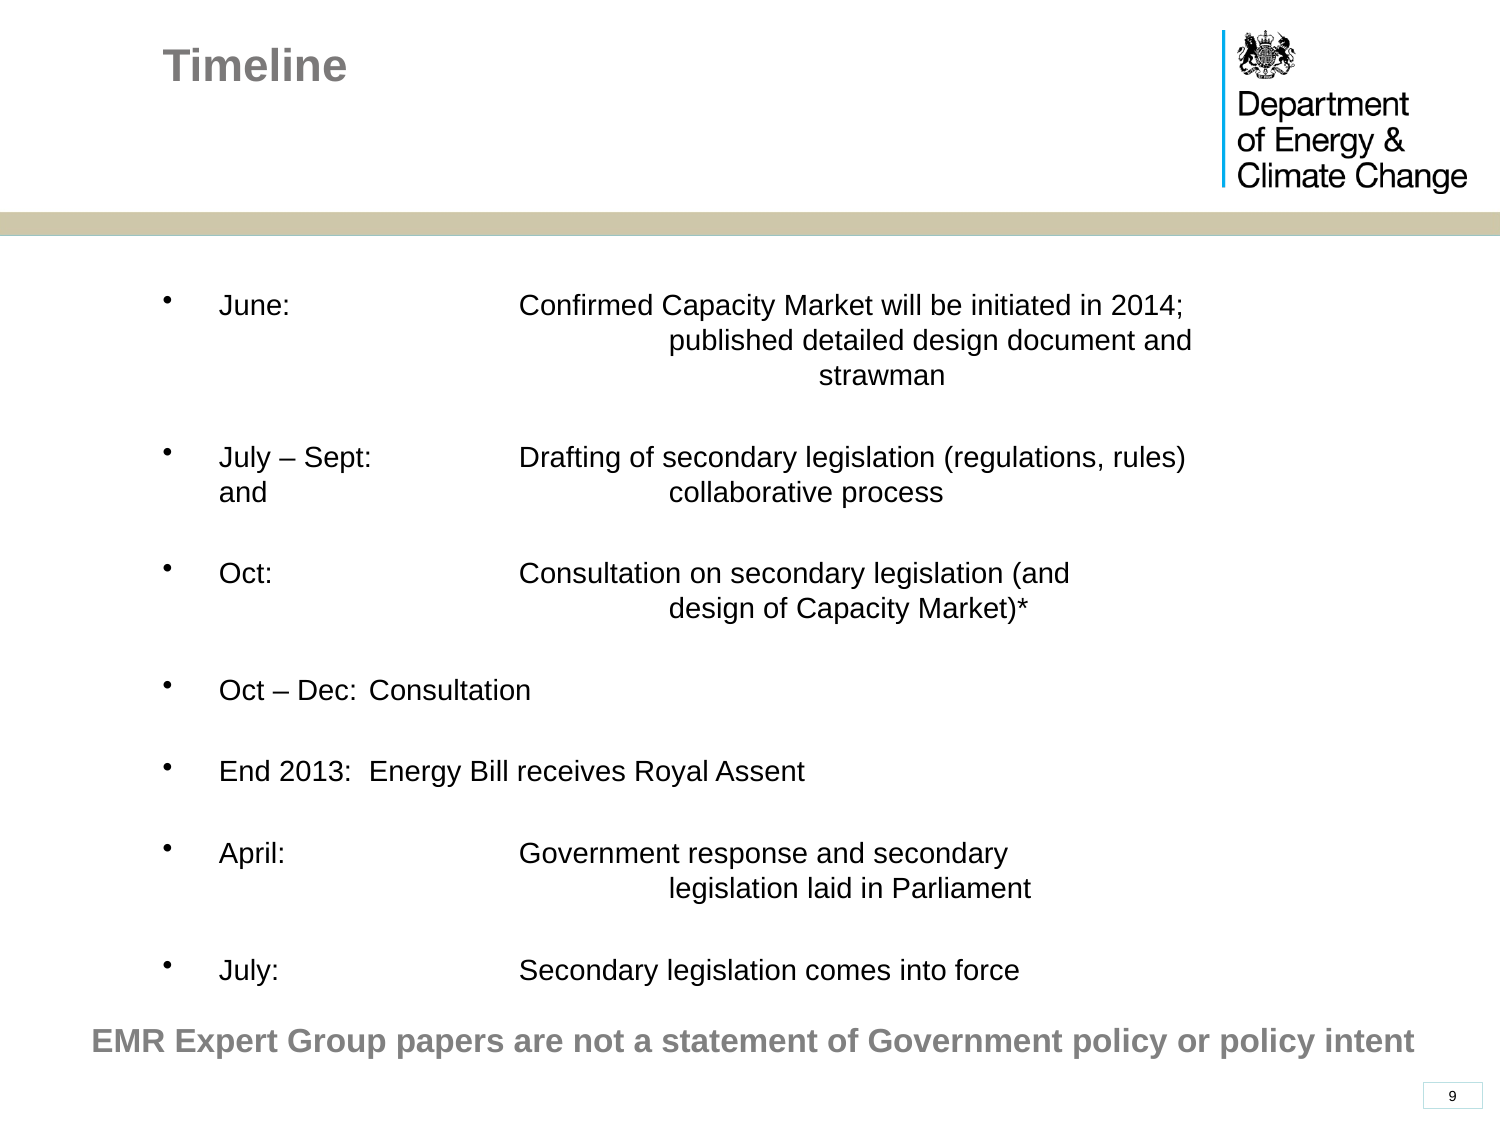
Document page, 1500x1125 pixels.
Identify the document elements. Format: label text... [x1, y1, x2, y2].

text_box 9 [1421, 1080, 1484, 1111]
title Timeline [147, 27, 1034, 112]
list June: Confirmed Capacity Market will be initiated in 2014; published detailed design document and strawman July – Sept: Drafting of secondary legislation (regulations, rules) and collaborative process Oct: Consultation on secondary legislation (and design of Capacity Market)* Oct – Dec: Consultation End 2013: Energy Bill receives Royal Assent April: Government response and secondary legislation laid in Parliament July: Secondary legislation comes into force [147, 278, 1234, 1011]
text_box EMR Expert Group papers are not a statement of Government policy or policy intent [76, 1011, 1447, 1106]
picture [1222, 30, 1467, 194]
picture [0, 208, 1500, 236]
